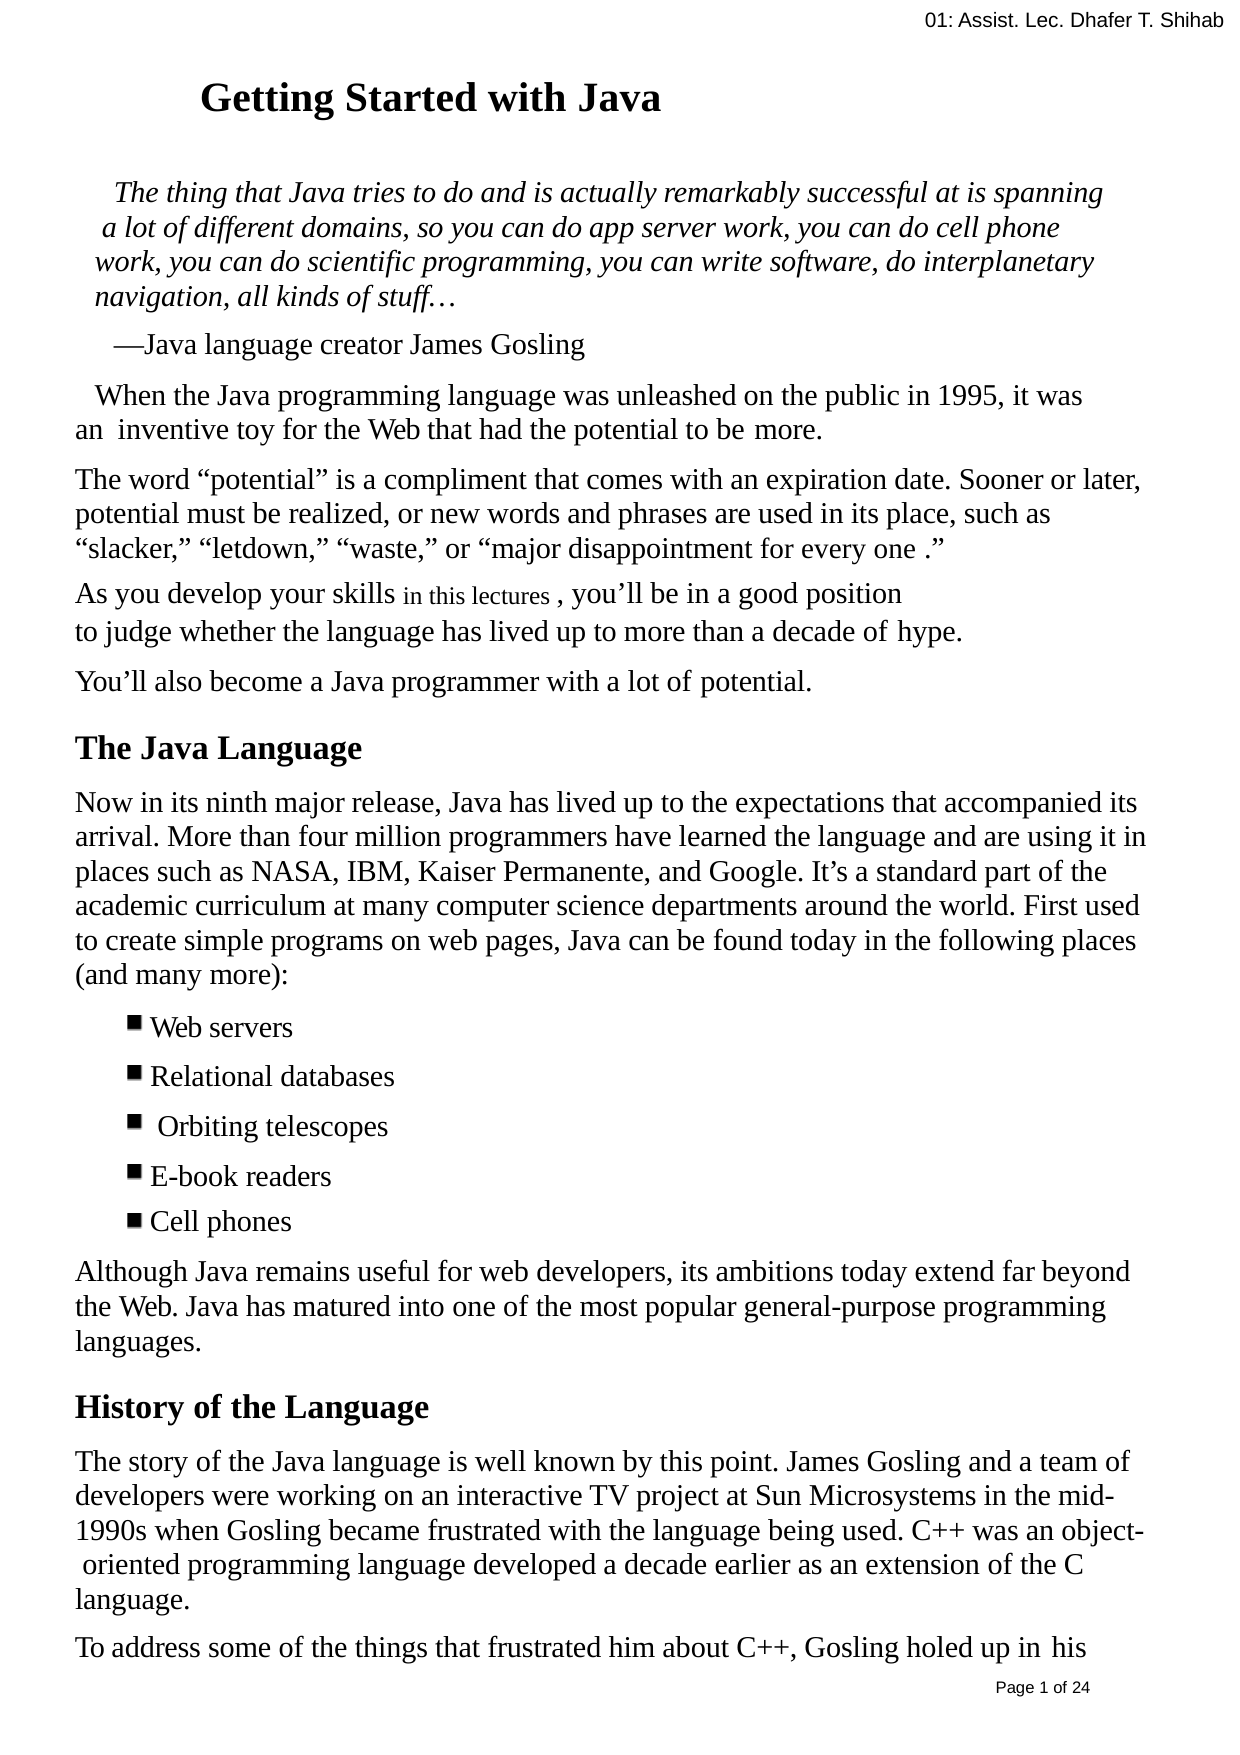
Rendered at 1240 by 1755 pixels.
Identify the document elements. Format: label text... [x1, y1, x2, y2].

text_box Getting Started with Java The thing that Java tries to do and is actually remarkably successful at is spanning a lot of different domains, so you can do app server work, you can do cell phone work, you can do scientific programming, you can write software, do interplanetary navigation, all kinds of stuff… —Java language creator James Gosling When the Java programming language was unleashed on the public in 1995, it was an inventive toy for the Web that had the potential to be more. The word “potential” is a compliment that comes with an expiration date. Sooner or later, potential must be realized, or new words and phrases are used in its place, such as “slacker,” “letdown,” “waste,” or “major disappointment for every one .” As you develop your skills in this lectures , you’ll be in a good position to judge whether the language has lived up to more than a decade of hype. You’ll also become a Java programmer with a lot of potential. The Java Language Now in its ninth major release, Java has lived up to the expectations that accompanied its arrival. More than four million programmers have learned the language and are using it in places such as NASA, IBM, Kaiser Permanente, and Google. It’s a standard part of the academic curriculum at many computer science departments around the world. First used to create simple programs on web pages, Java can be found today in the following places (and many more): Web servers Relational databases Orbiting telescopes E-book readers Cell phones Although Java remains useful for web developers, its ambitions today extend far beyond the Web. Java has matured into one of the most popular general-purpose programming languages. History of the Language The story of the Java language is well known by this point. James Gosling and a team of developers were working on an interactive TV project at Sun Microsystems in the mid- 1990s when Gosling became frustrated with the language being used. C++ was an object- oriented programming language developed a decade earlier as an extension of the C language. To address some of the things that frustrated him about C++, Gosling holed up in his [72, 66, 1156, 1664]
text_box 01: Assist. Lec. Dhafer T. Shihab [922, 4, 1232, 32]
slide_number Page 6 of 24 [984, 1676, 1093, 1755]
